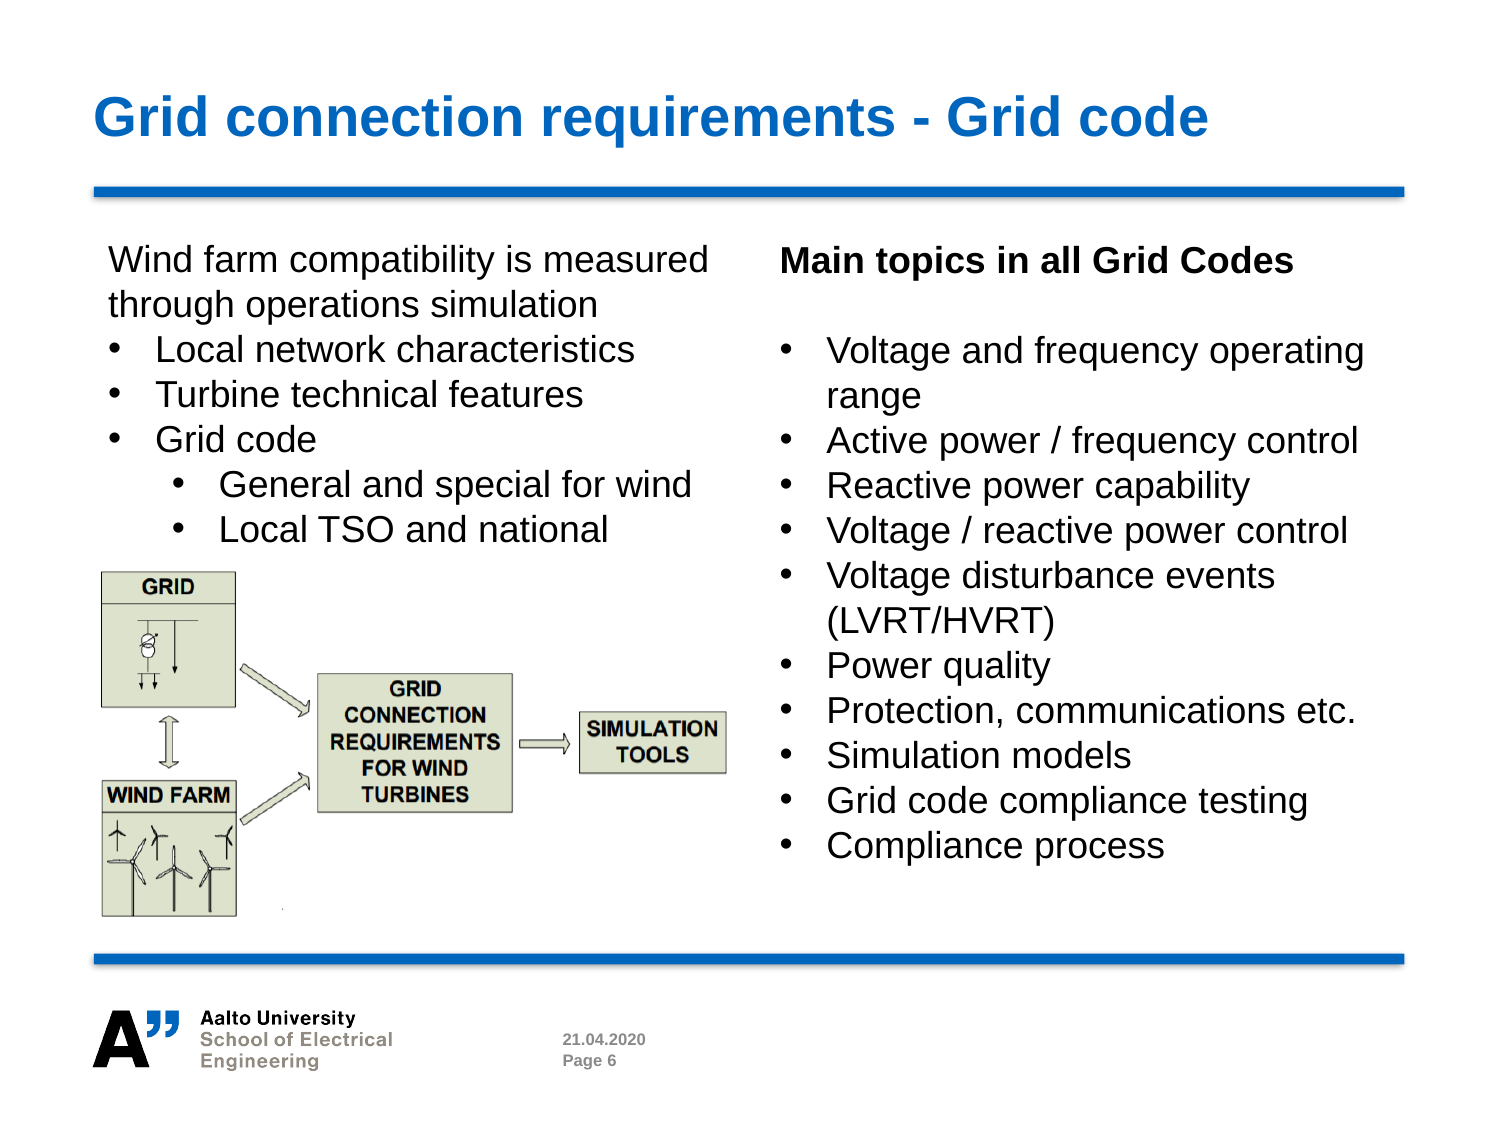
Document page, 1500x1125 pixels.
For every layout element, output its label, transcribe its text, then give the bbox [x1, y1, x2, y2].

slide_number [562, 1029, 816, 1050]
slide_number Page 6 [562, 1050, 816, 1071]
text_box Main topics in all Grid Codes Voltage and frequency operating range Active power / frequency control Reactive power capability Voltage / reactive power control Voltage disturbance events (LVRT/HVRT) Power quality Protection, communications etc. Simulation models Grid code compliance testing Compliance process [764, 228, 1389, 874]
title Grid connection requirements - Grid code [93, 80, 1369, 228]
picture [92, 560, 736, 921]
picture [35, 953, 449, 1125]
text_box Wind farm compatibility is measured through operations simulation Local network characteristics Turbine technical features Grid code General and special for wind Local TSO and national [93, 227, 733, 558]
